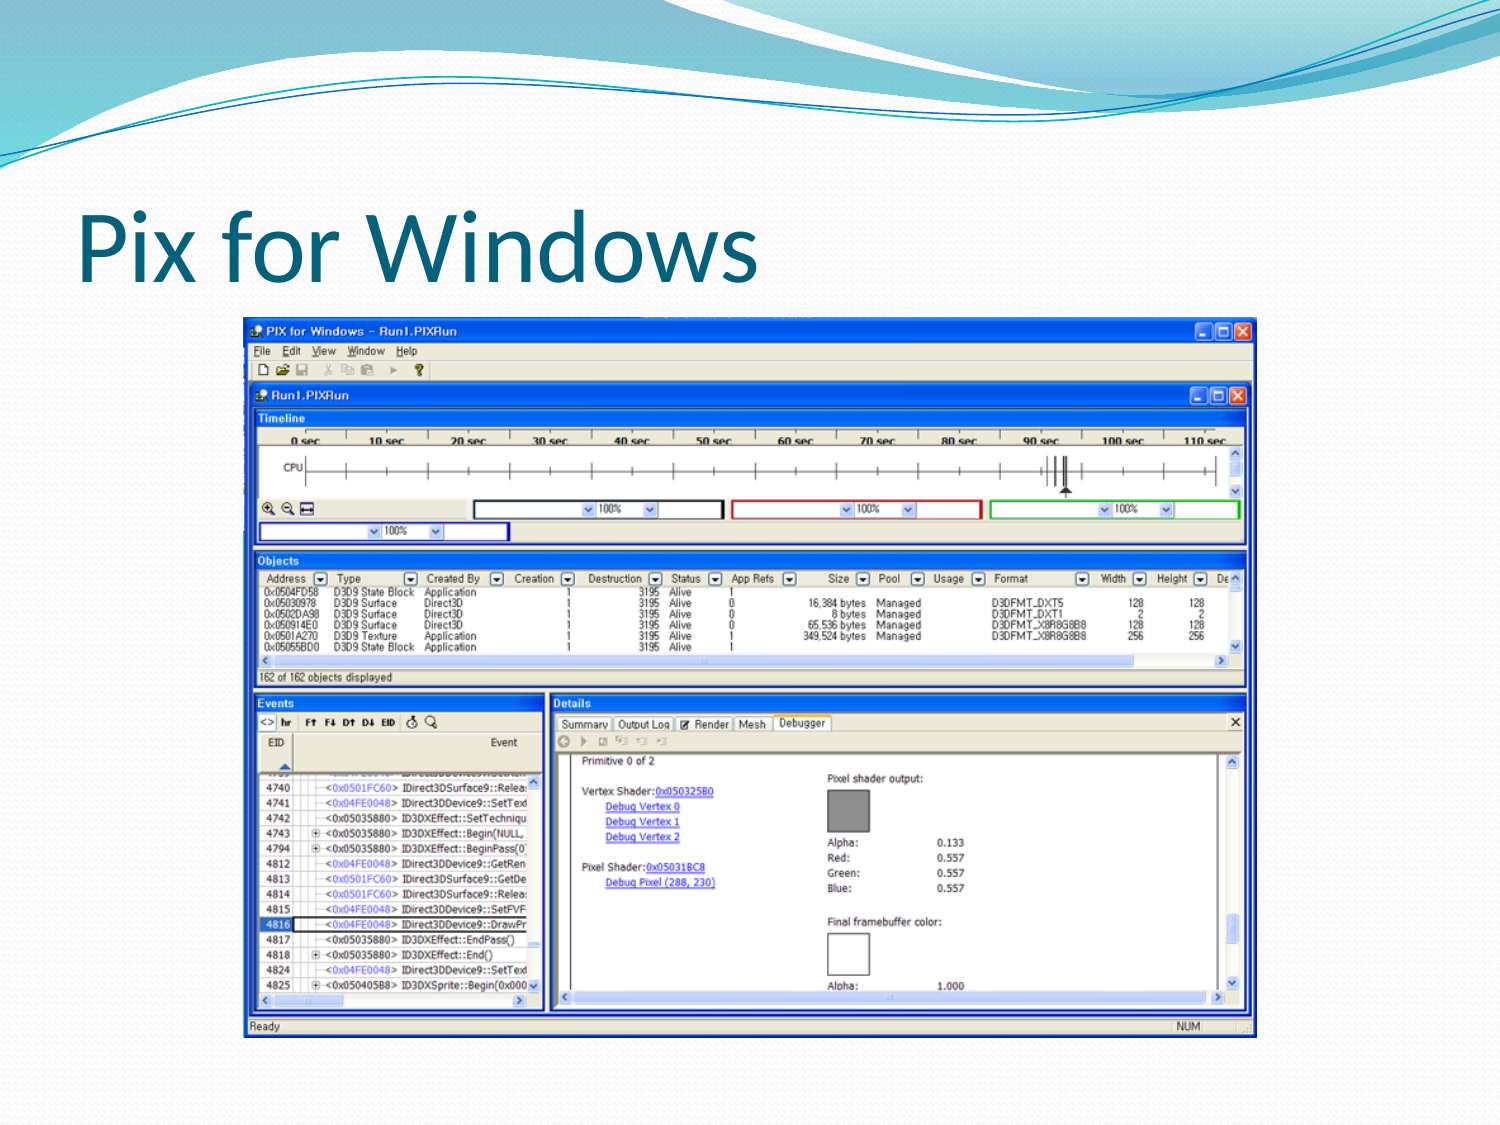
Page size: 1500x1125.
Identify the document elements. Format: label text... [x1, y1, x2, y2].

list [243, 317, 1257, 1038]
title Pix for Windows [75, 115, 1425, 303]
